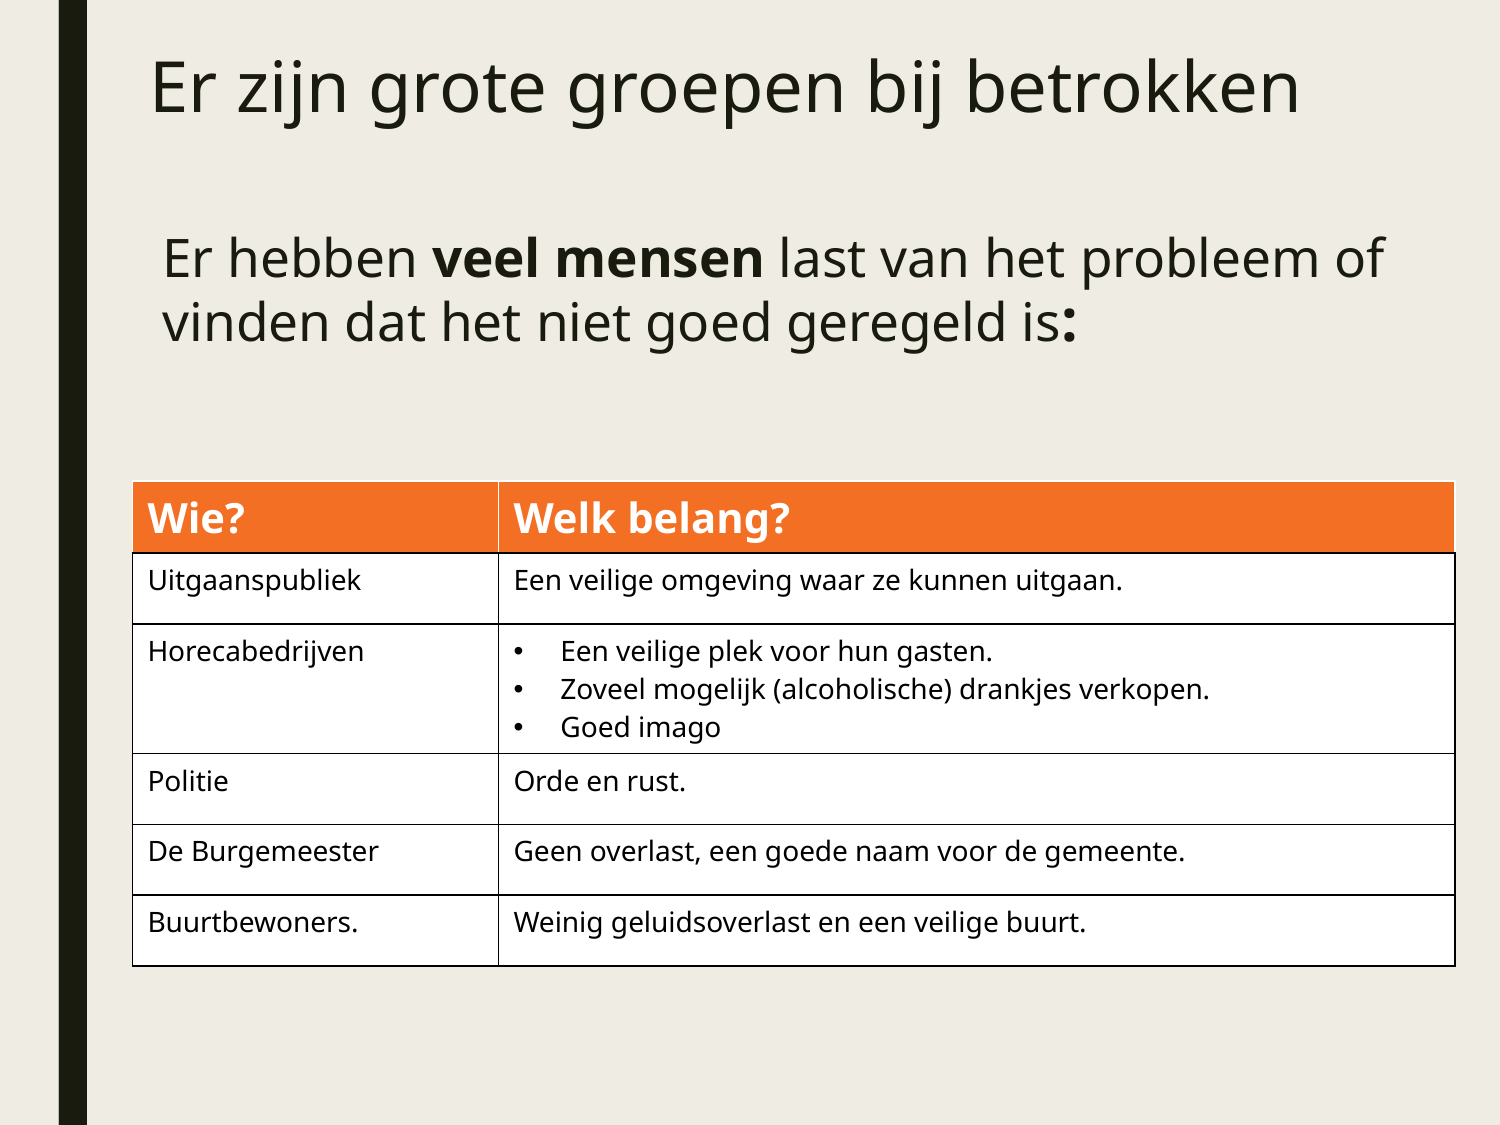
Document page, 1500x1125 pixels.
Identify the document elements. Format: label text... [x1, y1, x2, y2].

table_cell Horecabedrijven [133, 625, 498, 753]
table_cell Politie [133, 754, 498, 824]
table_cell De Burgemeester [133, 825, 498, 894]
table_header Welk belang? [499, 482, 1454, 552]
list Er hebben veel mensen last van het probleem of vinden dat het niet goed geregeld is: [147, 221, 1425, 409]
table_cell Buurtbewoners. [133, 896, 498, 965]
table_cell Weinig geluidsoverlast en een veilige buurt. [499, 896, 1454, 965]
table_cell Uitgaanspubliek [133, 554, 498, 623]
table_cell Orde en rust. [499, 754, 1454, 824]
title Er zijn grote groepen bij betrokken [134, 44, 1366, 200]
table_cell Een veilige plek voor hun gasten. Zoveel mogelijk (alcoholische) drankjes verkopen. Goed imago [499, 625, 1454, 753]
table_cell Geen overlast, een goede naam voor de gemeente. [499, 825, 1454, 894]
table_header Wie? [133, 482, 498, 552]
table_cell Een veilige omgeving waar ze kunnen uitgaan. [499, 554, 1454, 623]
